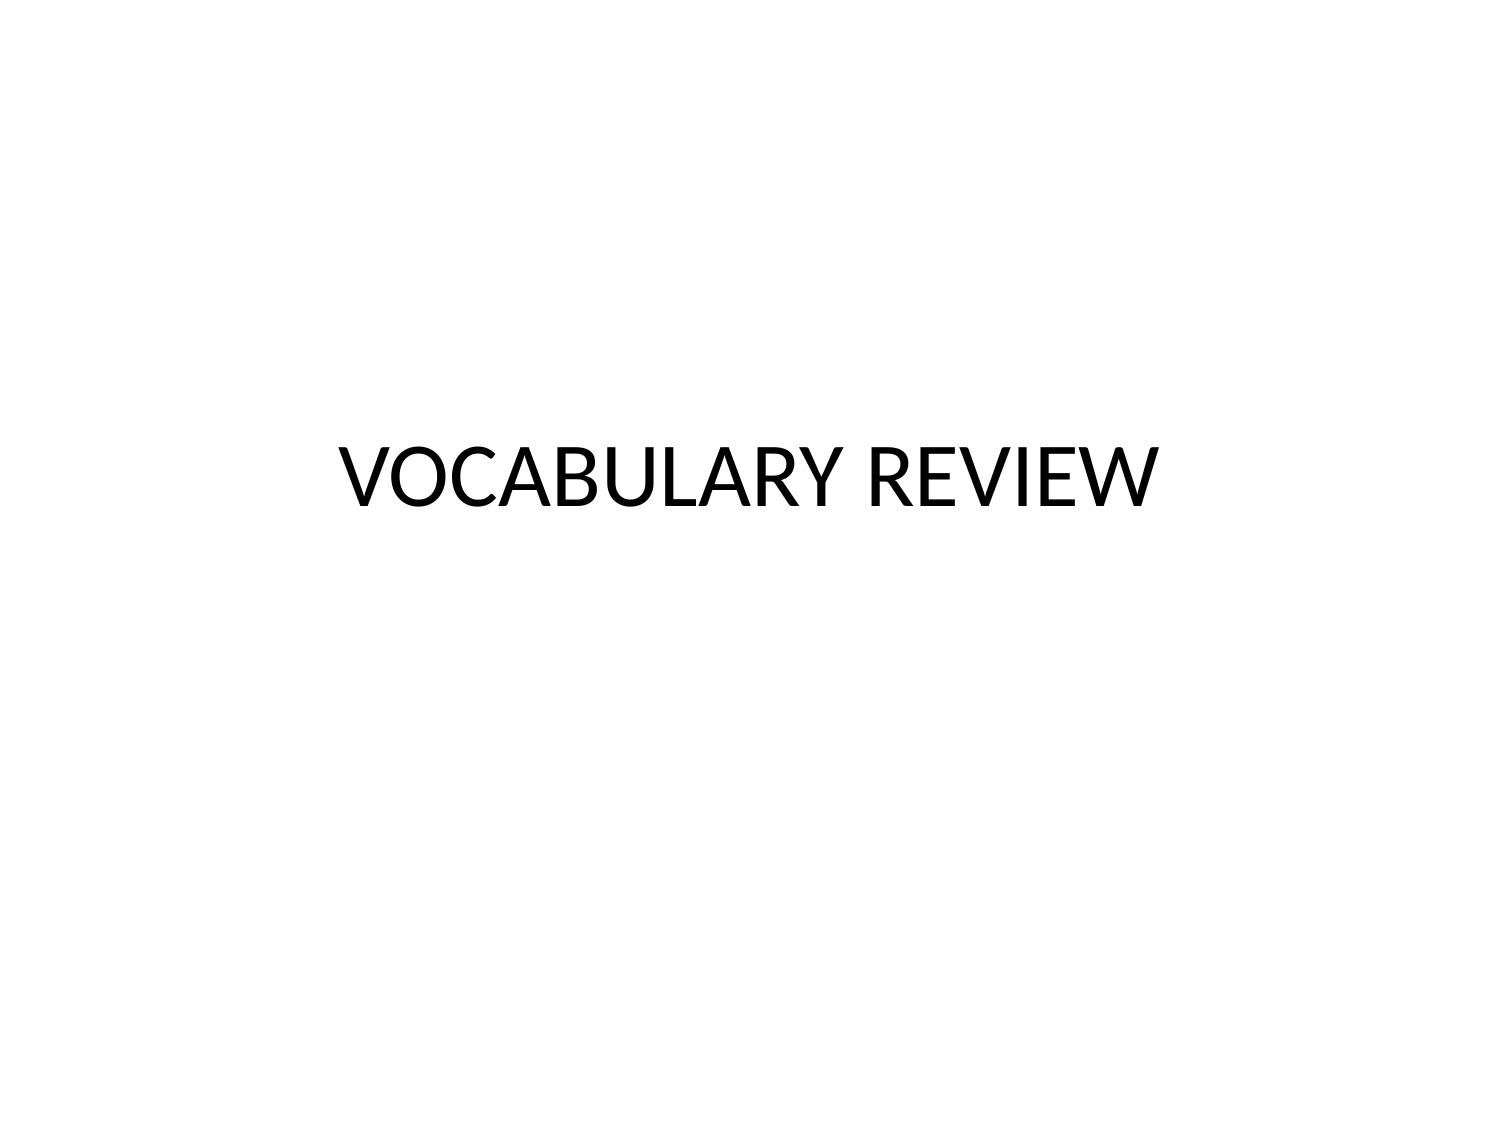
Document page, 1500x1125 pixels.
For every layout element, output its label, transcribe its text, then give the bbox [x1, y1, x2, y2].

title VOCABULARY REVIEW [112, 349, 1388, 591]
